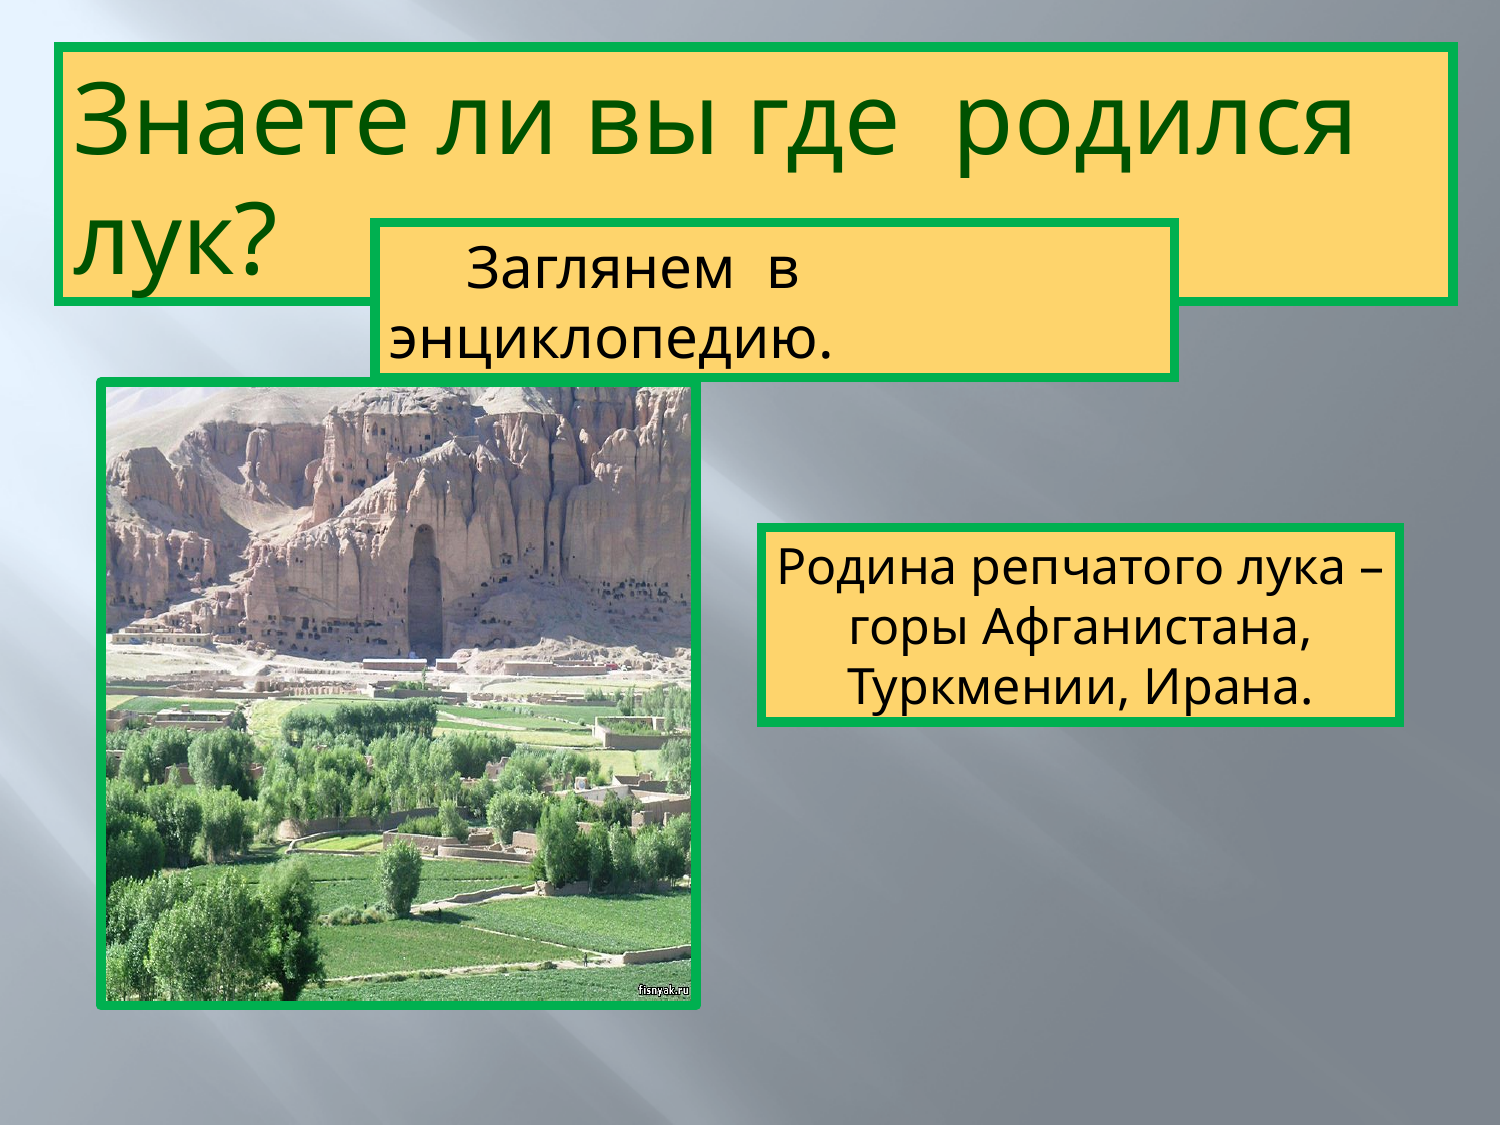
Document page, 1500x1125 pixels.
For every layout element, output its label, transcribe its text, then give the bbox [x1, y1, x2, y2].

text_box Знаете ли вы где родился лук? [58, 46, 1453, 302]
text_box Заглянем в энциклопедию. [374, 222, 1175, 378]
picture [105, 386, 692, 1001]
text_box Родина репчатого лука – горы Афганистана, Туркмении, Ирана. [761, 527, 1400, 723]
